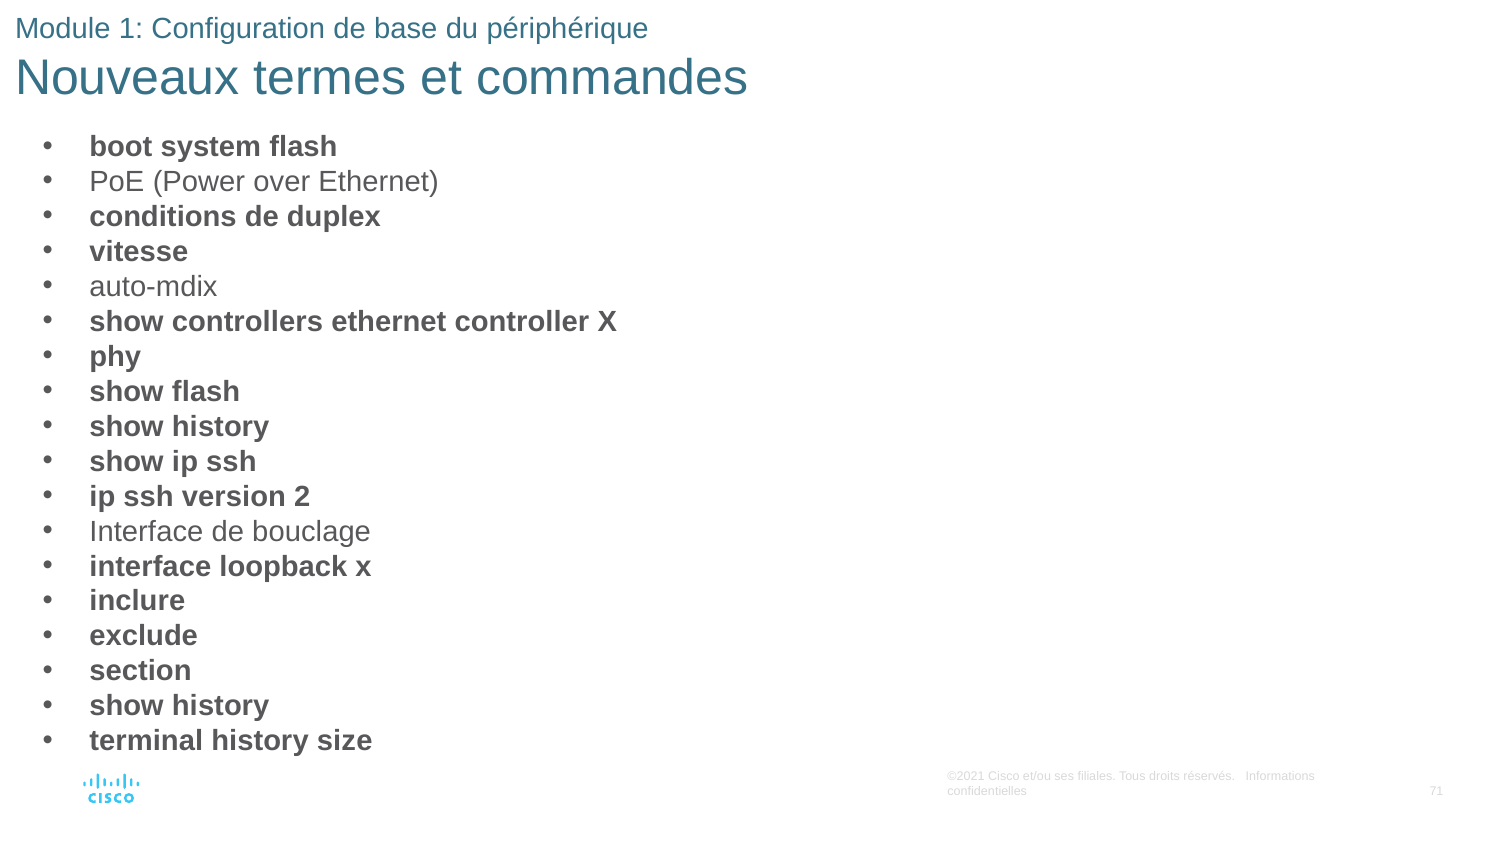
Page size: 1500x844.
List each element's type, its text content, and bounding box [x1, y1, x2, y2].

title Module 1: Configuration de base du périphérique Nouveaux termes et commandes [0, 6, 1500, 107]
text_box boot system flash PoE (Power over Ethernet) conditions de duplex vitesse auto-mdix show controllers ethernet controller X phy show flash show history show ip ssh ip ssh version 2 Interface de bouclage interface loopback x inclure exclude section show history terminal history size [27, 119, 660, 804]
